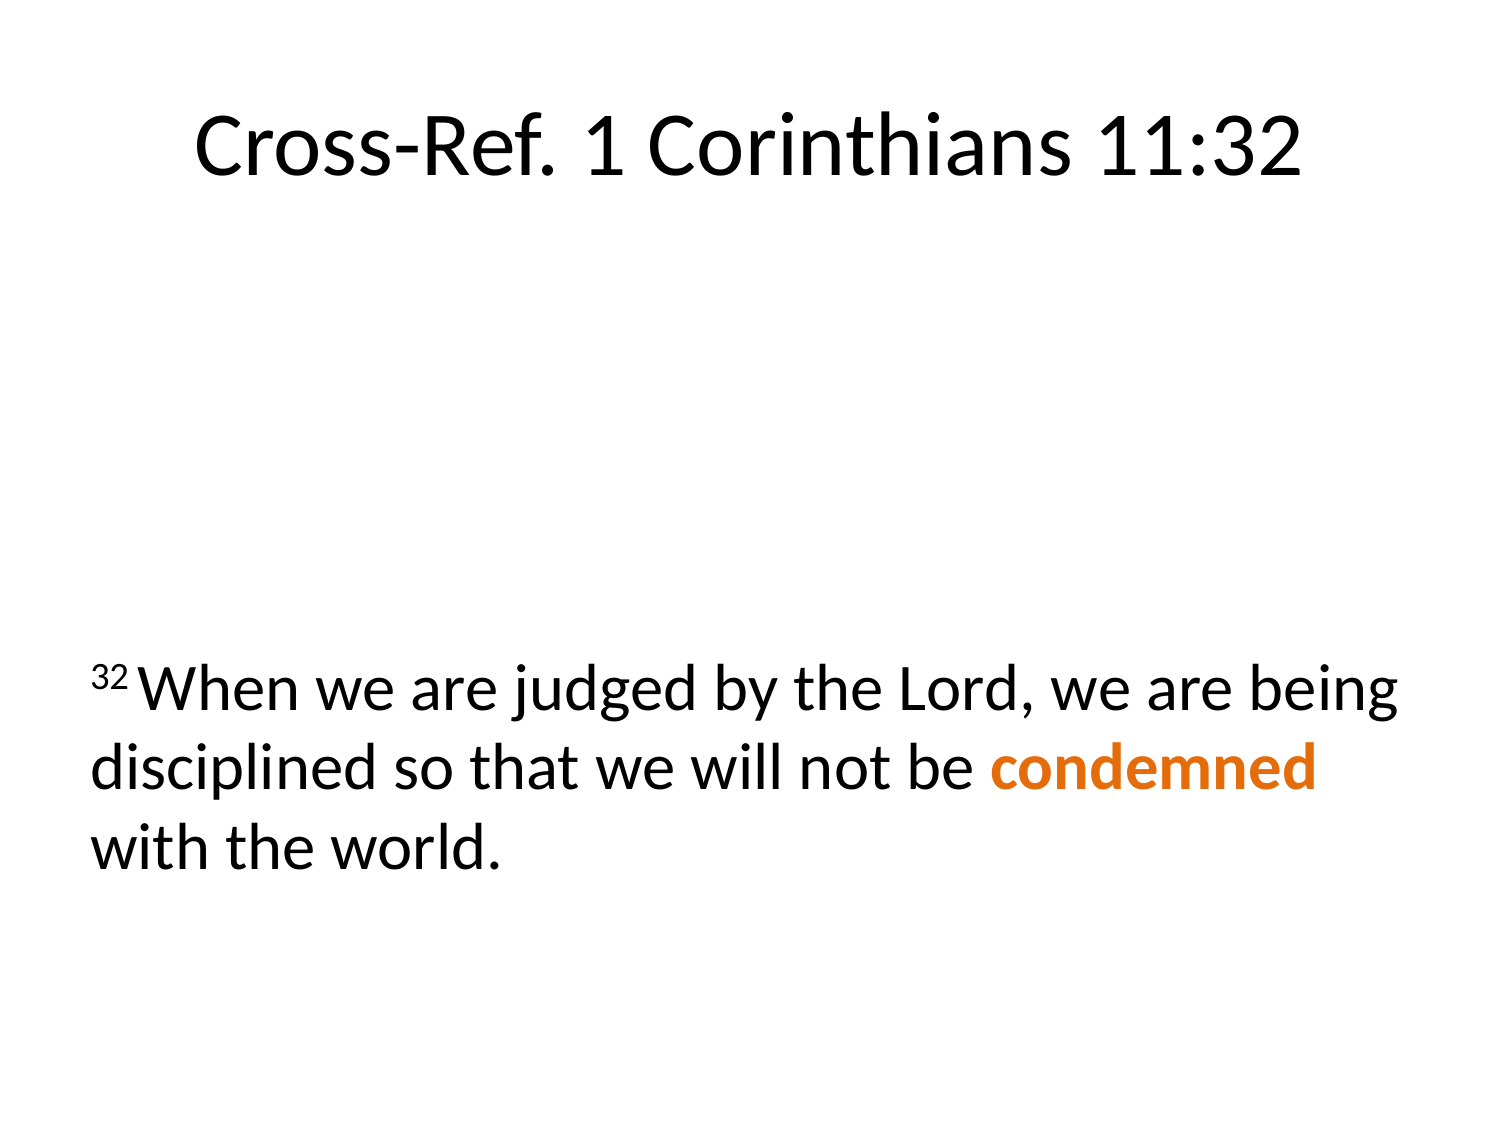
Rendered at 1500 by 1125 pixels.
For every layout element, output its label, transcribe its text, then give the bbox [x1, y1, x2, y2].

list 32 When we are judged by the Lord, we are being disciplined so that we will not be condemned with the world. [75, 262, 1425, 1005]
title Cross-Ref. 1 Corinthians 11:32 [75, 45, 1425, 233]
